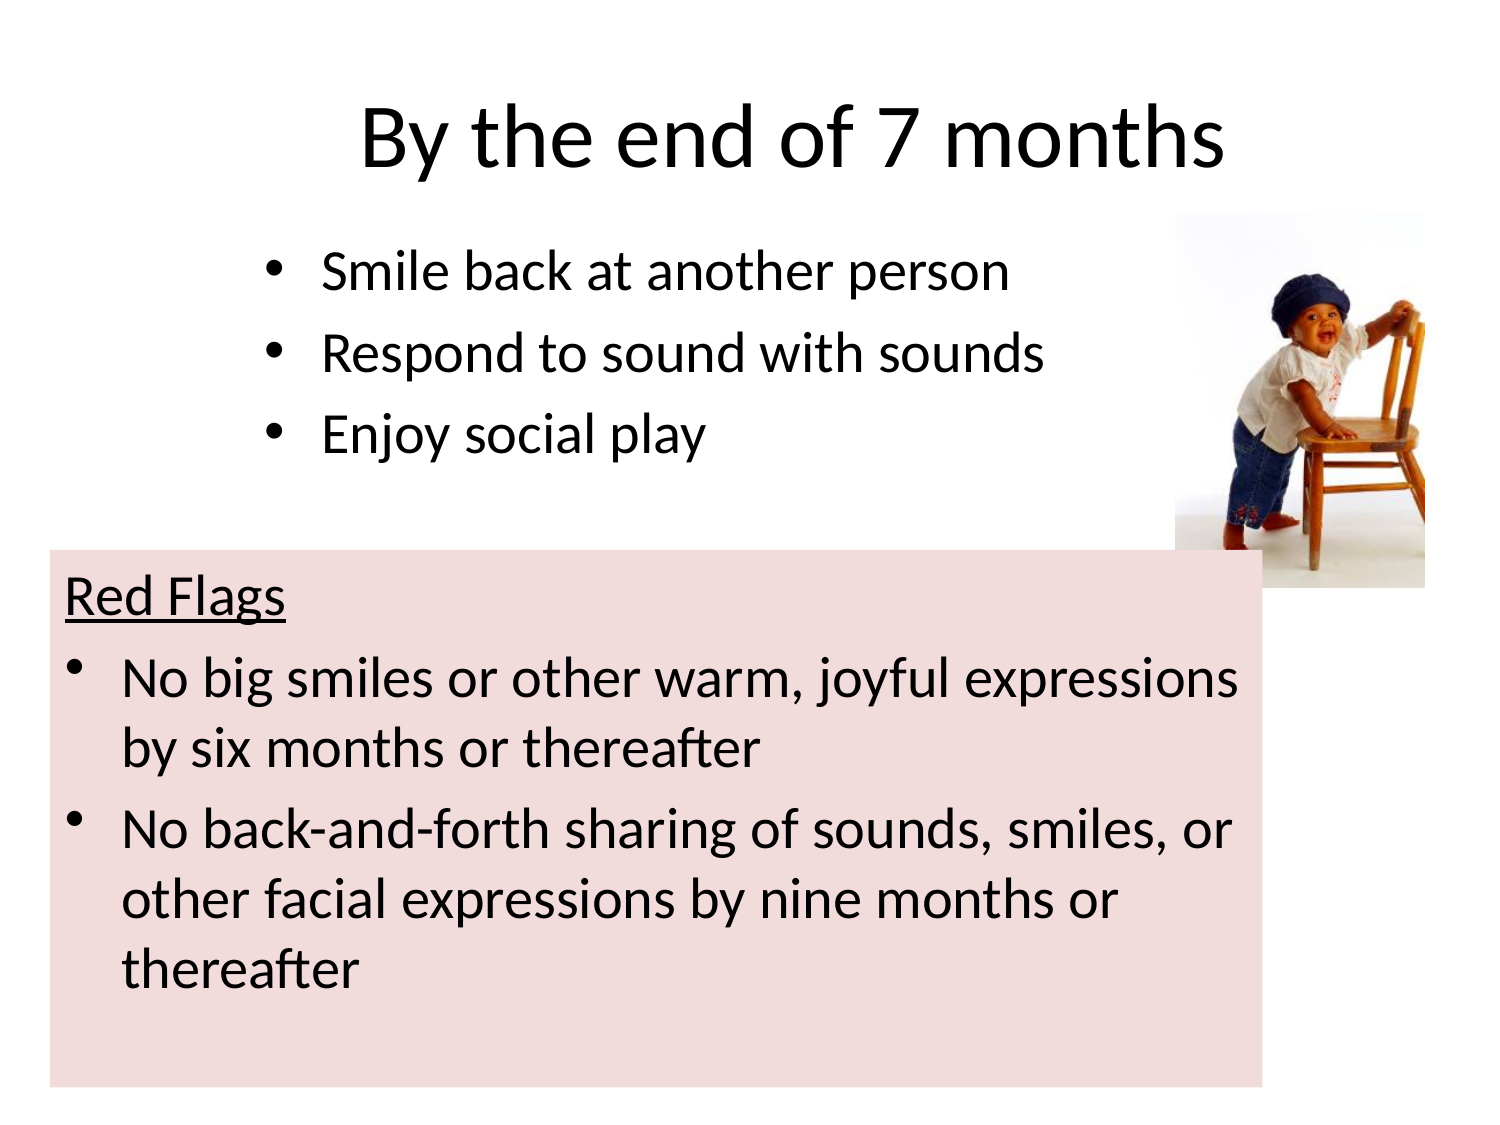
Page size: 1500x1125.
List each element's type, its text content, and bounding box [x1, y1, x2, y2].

list Smile back at another person Respond to sound with sounds Enjoy social play [249, 224, 1169, 513]
title By the end of 7 months [200, 37, 1388, 225]
picture [1174, 212, 1425, 588]
text_box Red Flags No big smiles or other warm, joyful expressions by six months or thereafter No back-and-forth sharing of sounds, smiles, or other facial expressions by nine months or thereafter [49, 549, 1263, 1088]
